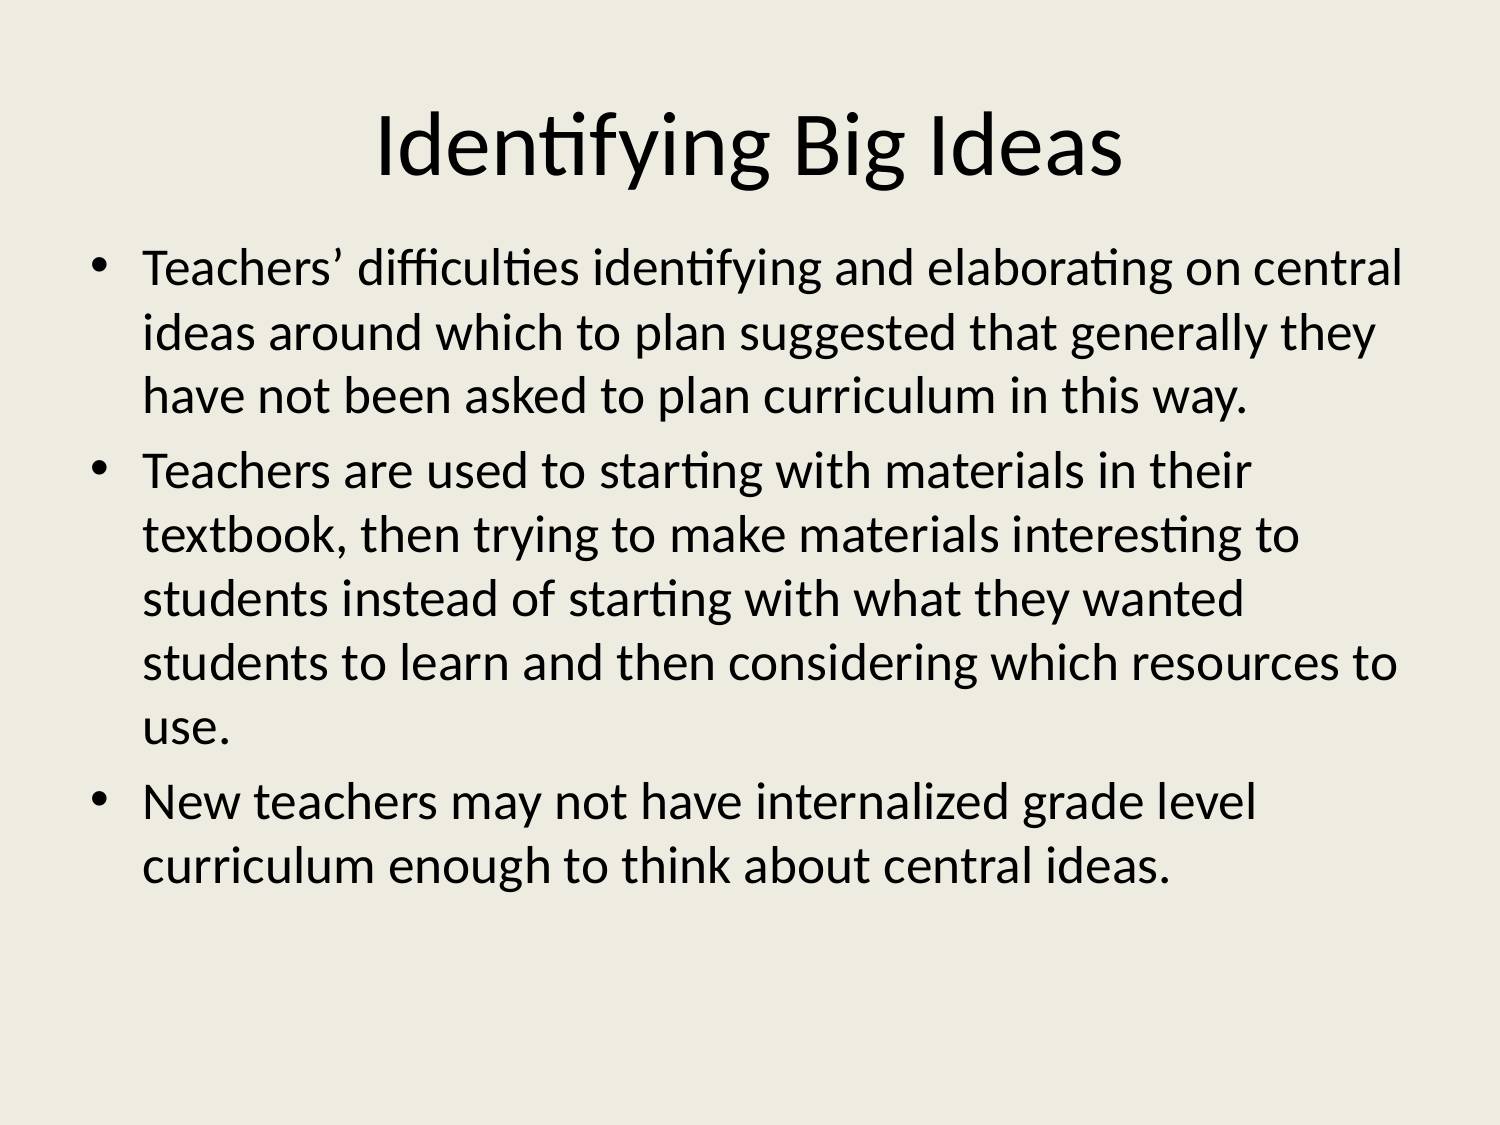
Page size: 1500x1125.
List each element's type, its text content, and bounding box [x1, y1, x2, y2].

title Identifying Big Ideas [75, 45, 1425, 224]
list Teachers’ difficulties identifying and elaborating on central ideas around which to plan suggested that generally they have not been asked to plan curriculum in this way. Teachers are used to starting with materials in their textbook, then trying to make materials interesting to students instead of starting with what they wanted students to learn and then considering which resources to use. New teachers may not have internalized grade level curriculum enough to think about central ideas. [75, 224, 1425, 968]
